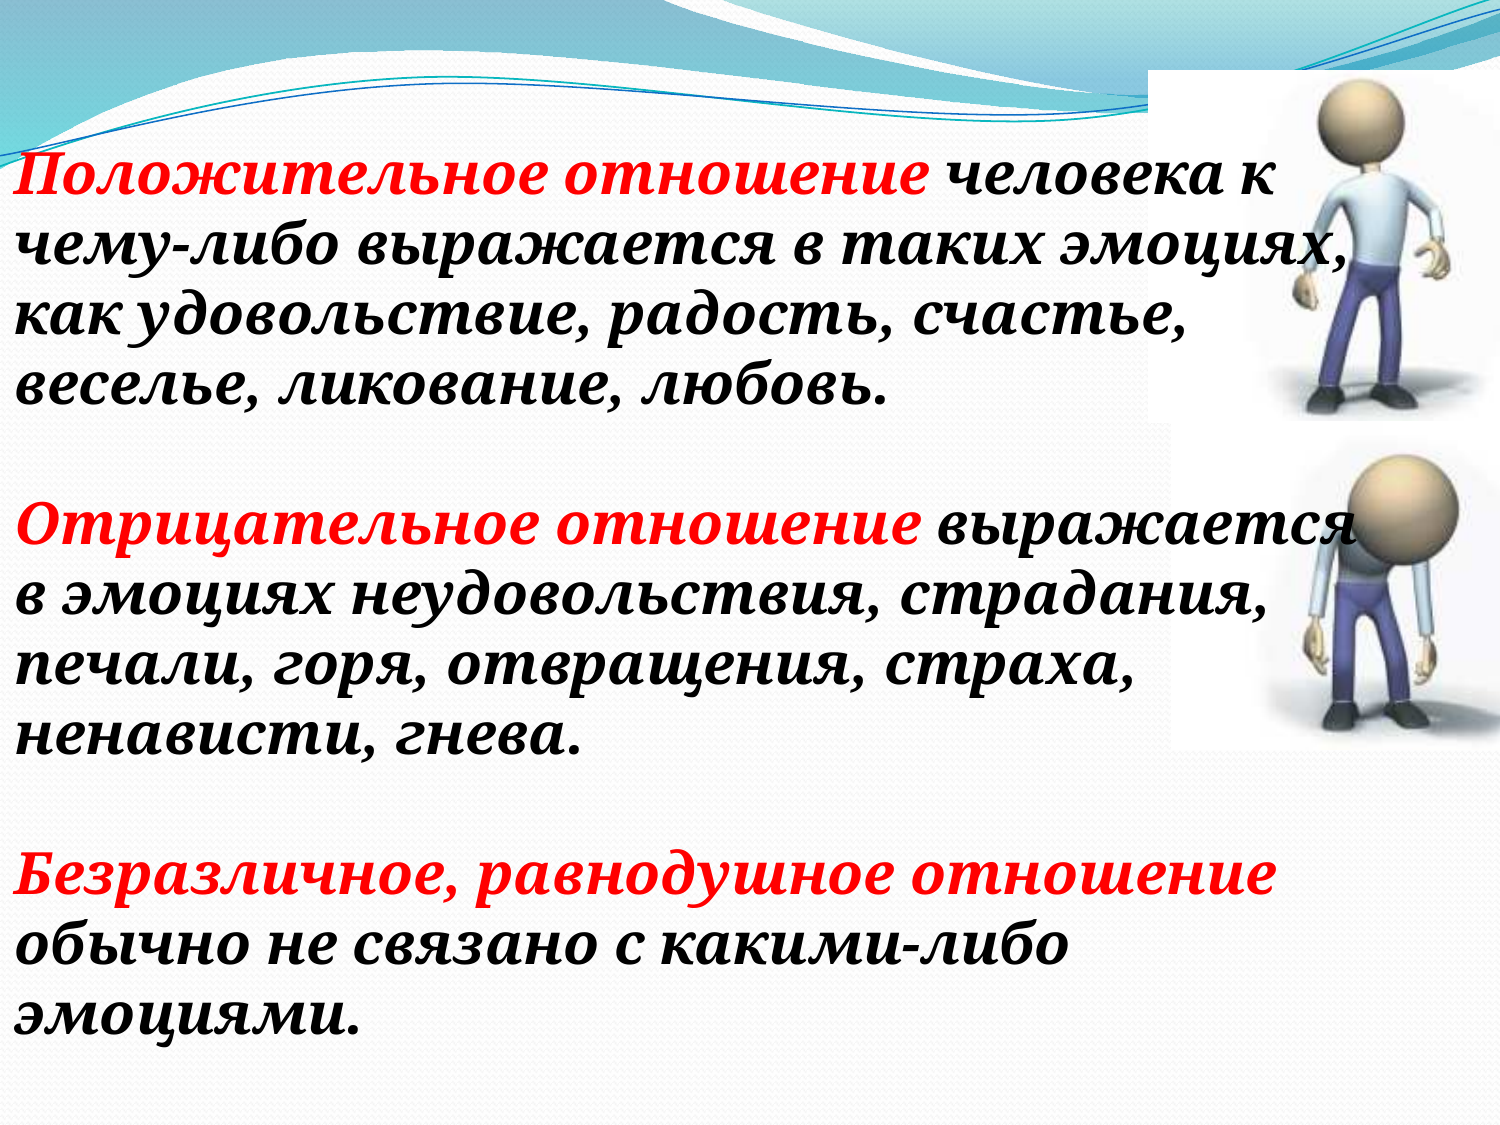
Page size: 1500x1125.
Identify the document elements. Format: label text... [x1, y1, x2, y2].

picture [1148, 70, 1500, 751]
text_box Положительное отношение человека к чему-либо выра­жается в таких эмоциях, как удовольст­вие, радость, счастье, веселье, ликование, любовь. Отрицательное отношение выражается в эмоциях неудовольствия, страдания, печали, горя, отвращения, страха, ненависти, гнева. Безразличное, равнодушное отношение обычно не связано с какими-либо эмоциями. [0, 128, 1383, 1124]
